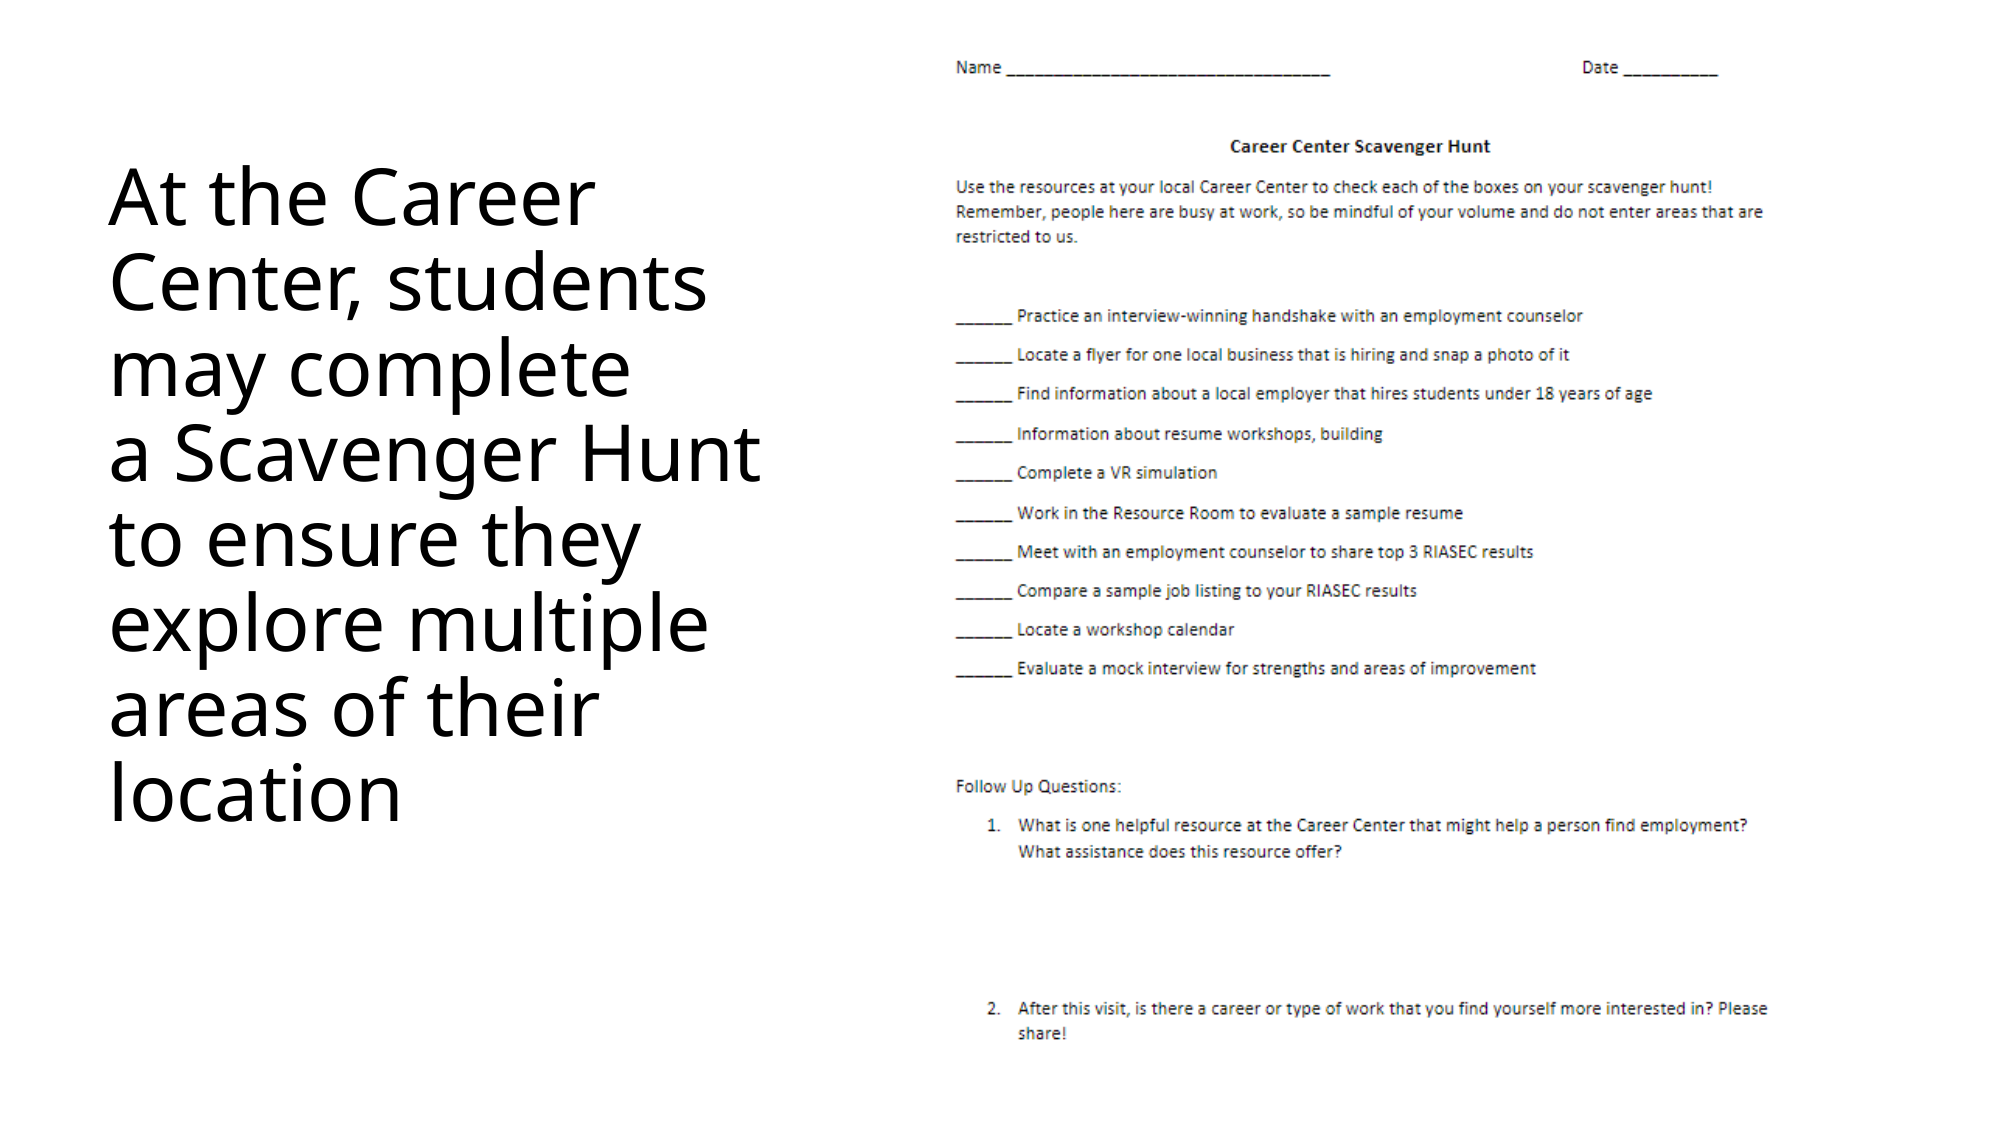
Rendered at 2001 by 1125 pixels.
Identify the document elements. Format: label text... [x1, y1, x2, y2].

title At the Career Center, students may complete a Scavenger Hunt to ensure they explore multiple areas of their location [94, 146, 812, 850]
picture [891, 0, 1863, 1125]
